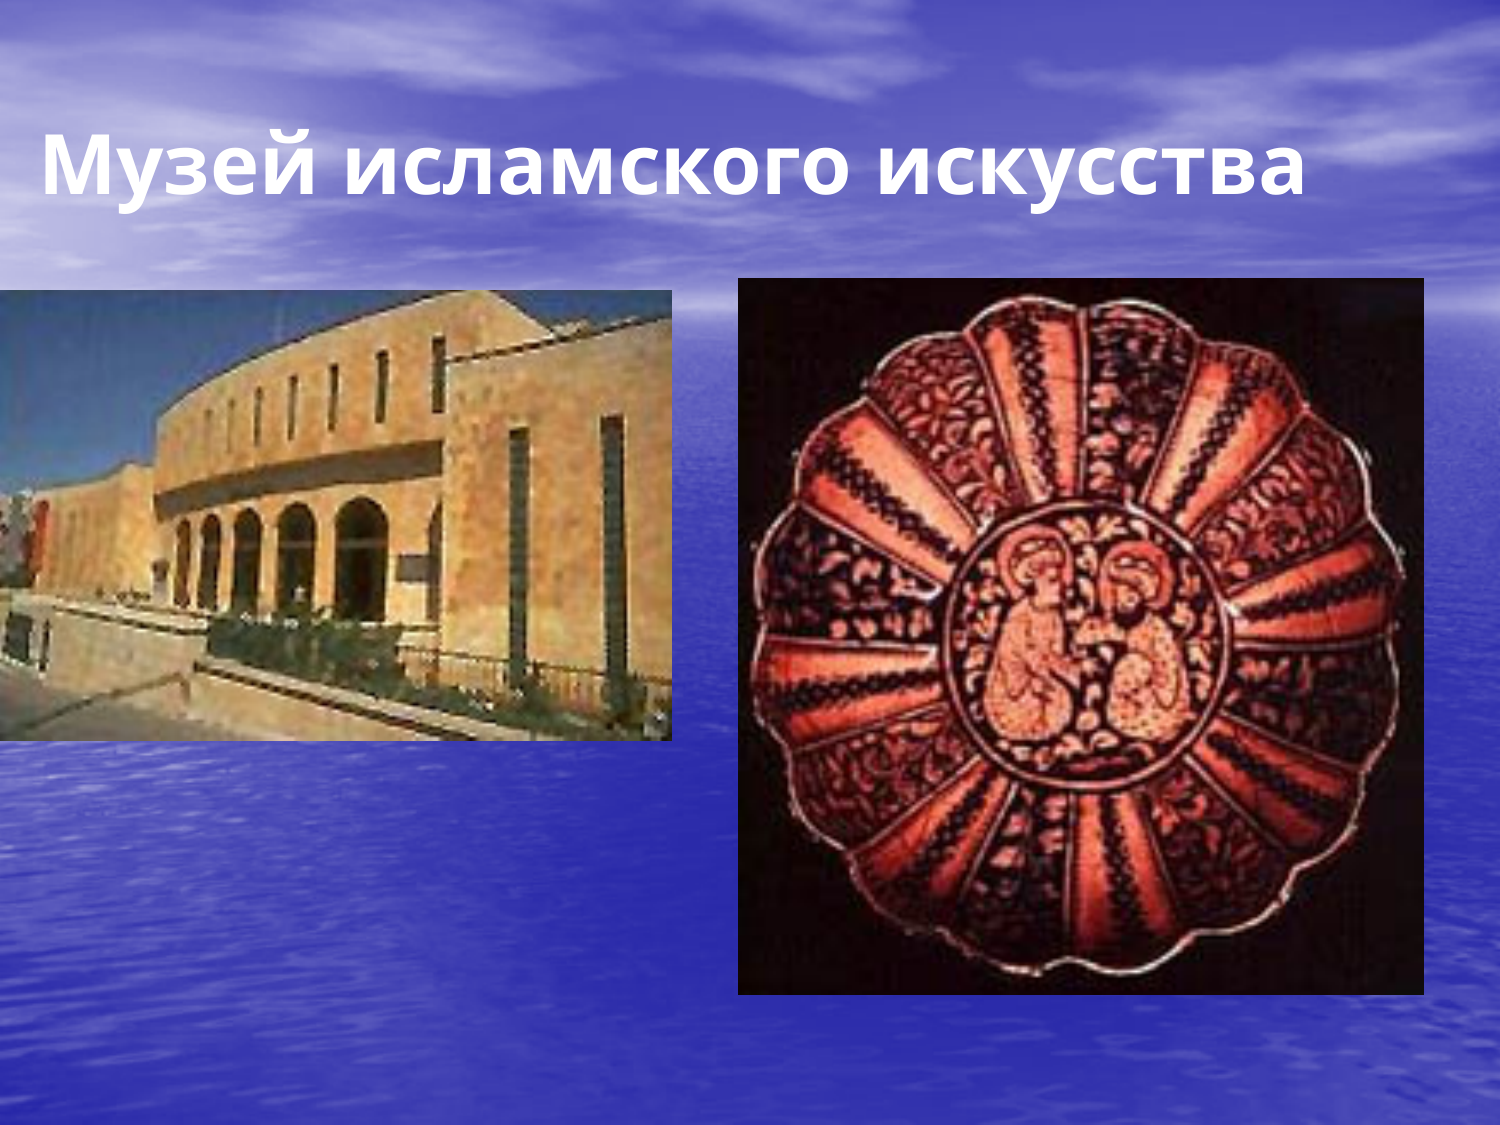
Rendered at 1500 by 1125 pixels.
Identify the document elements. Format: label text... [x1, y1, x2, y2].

picture [0, 290, 673, 742]
picture [737, 278, 1424, 996]
title Музей исламского искусства [0, 47, 1351, 276]
